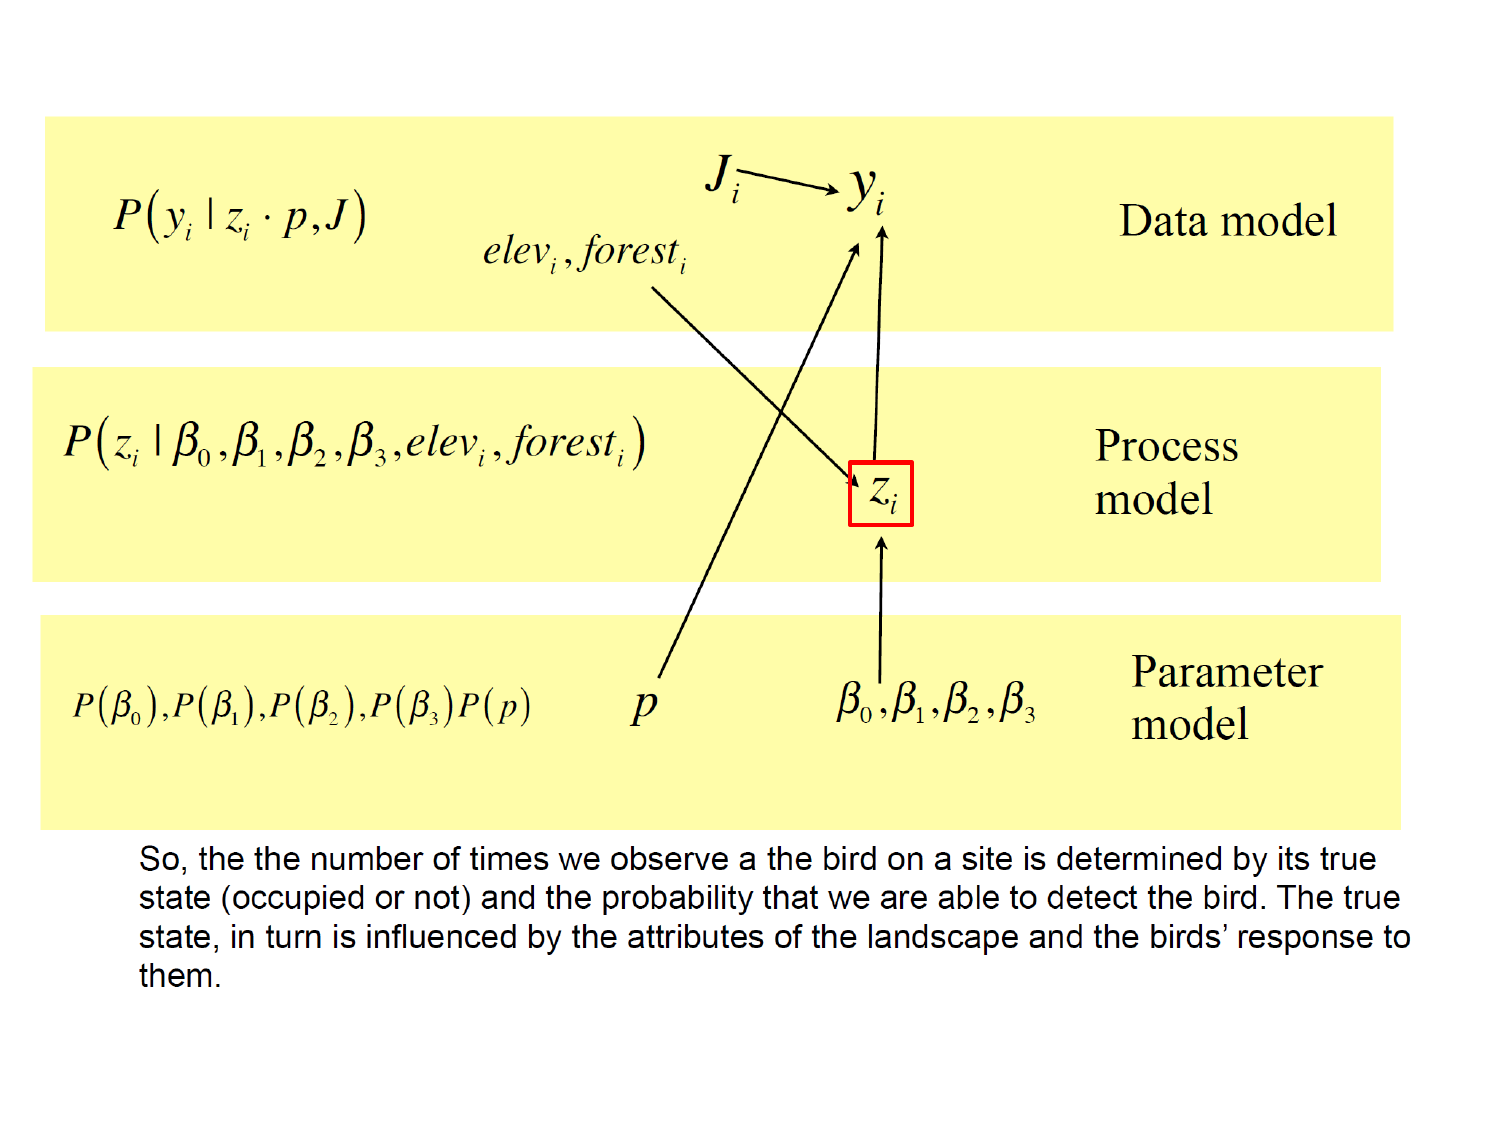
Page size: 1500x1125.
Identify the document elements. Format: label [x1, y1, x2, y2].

picture [24, 74, 1471, 1026]
